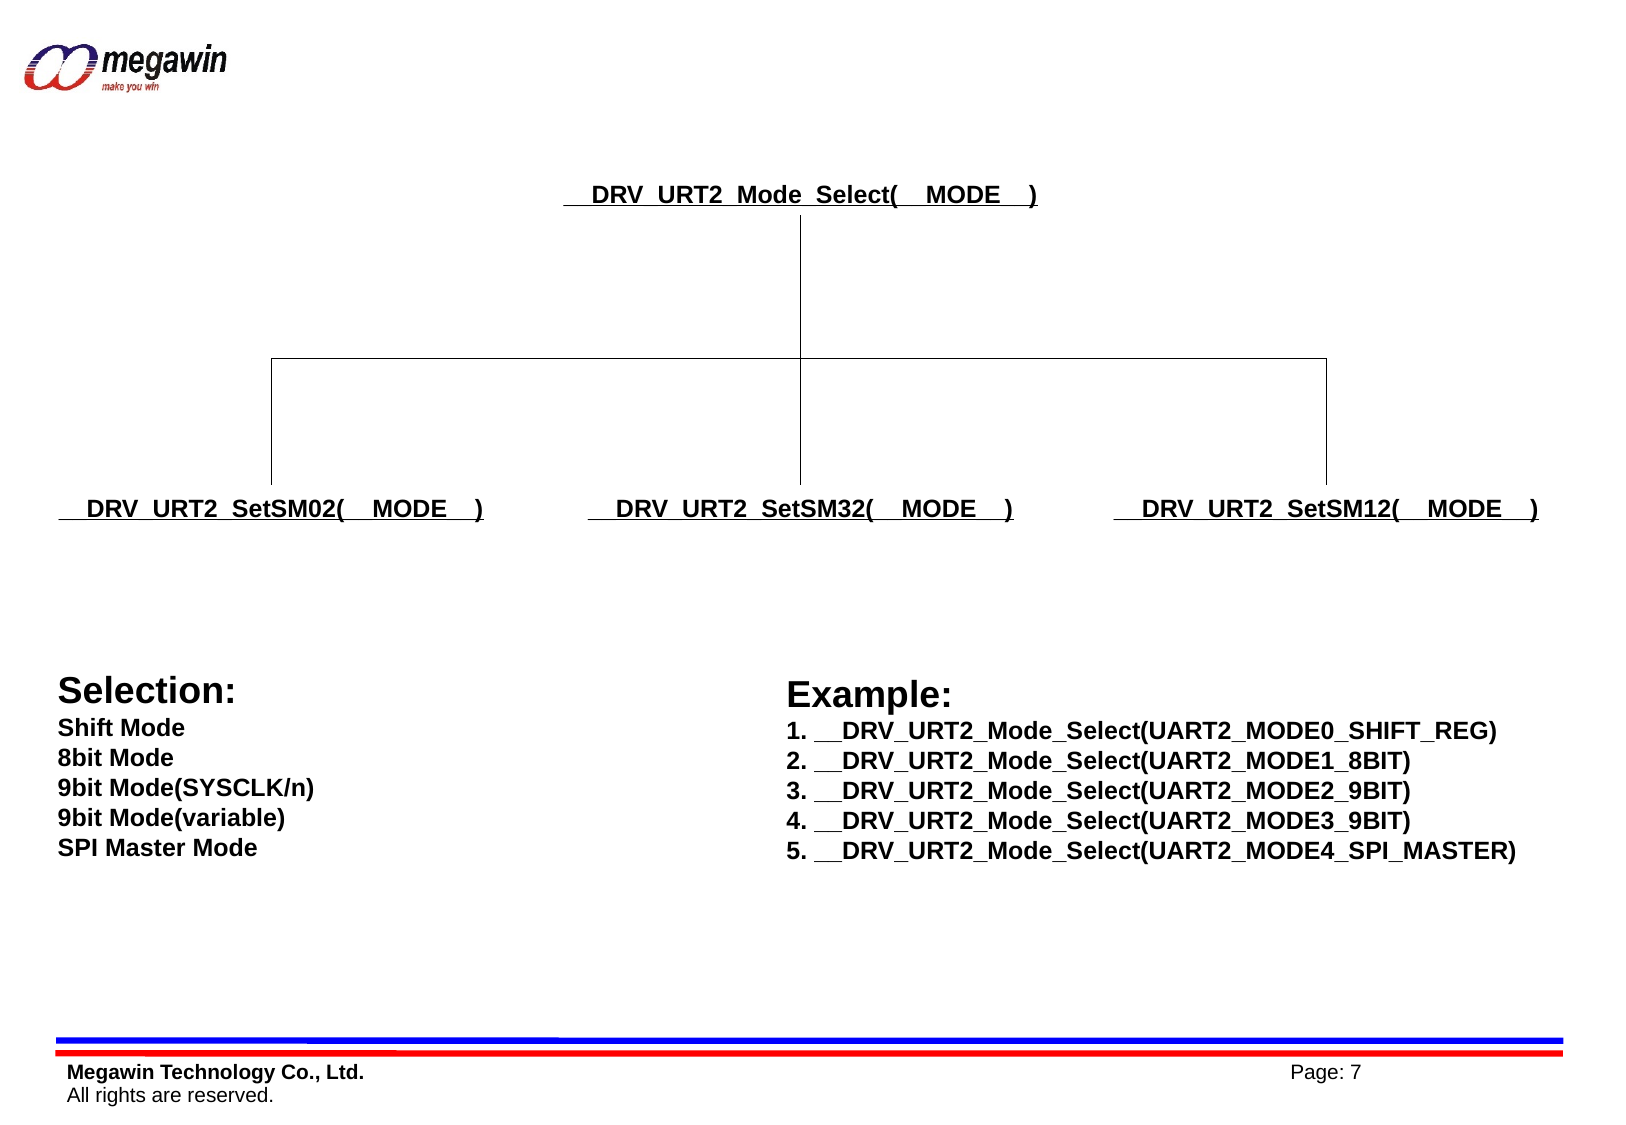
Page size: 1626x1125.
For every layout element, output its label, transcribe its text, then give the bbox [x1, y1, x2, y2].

text_box __DRV_URT2_SetSM02(__MODE__) [44, 485, 500, 530]
text_box Example: 1. __DRV_URT2_Mode_Select(UART2_MODE0_SHIFT_REG) 2. __DRV_URT2_Mode_Select(UART2_MODE1_8BIT) 3. __DRV_URT2_Mode_Select(UART2_MODE2_9BIT) 4. __DRV_URT2_Mode_Select(UART2_MODE3_9BIT) 5. __DRV_URT2_Mode_Select(UART2_MODE4_SPI_MASTER) [771, 662, 1546, 902]
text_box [776, 358, 1327, 485]
text_box __DRV_URT2_SetSM32(__MODE__) [573, 485, 1029, 530]
text_box Selection: Shift Mode 8bit Mode 9bit Mode(SYSCLK/n) 9bit Mode(variable) SPI Master Mode [42, 659, 400, 869]
text_box __DRV_URT2_Mode_Select(__MODE__) [548, 170, 1053, 216]
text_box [271, 358, 776, 485]
picture [19, 37, 231, 97]
text_box __DRV_URT2_SetSM12(__MODE__) [1099, 485, 1555, 530]
